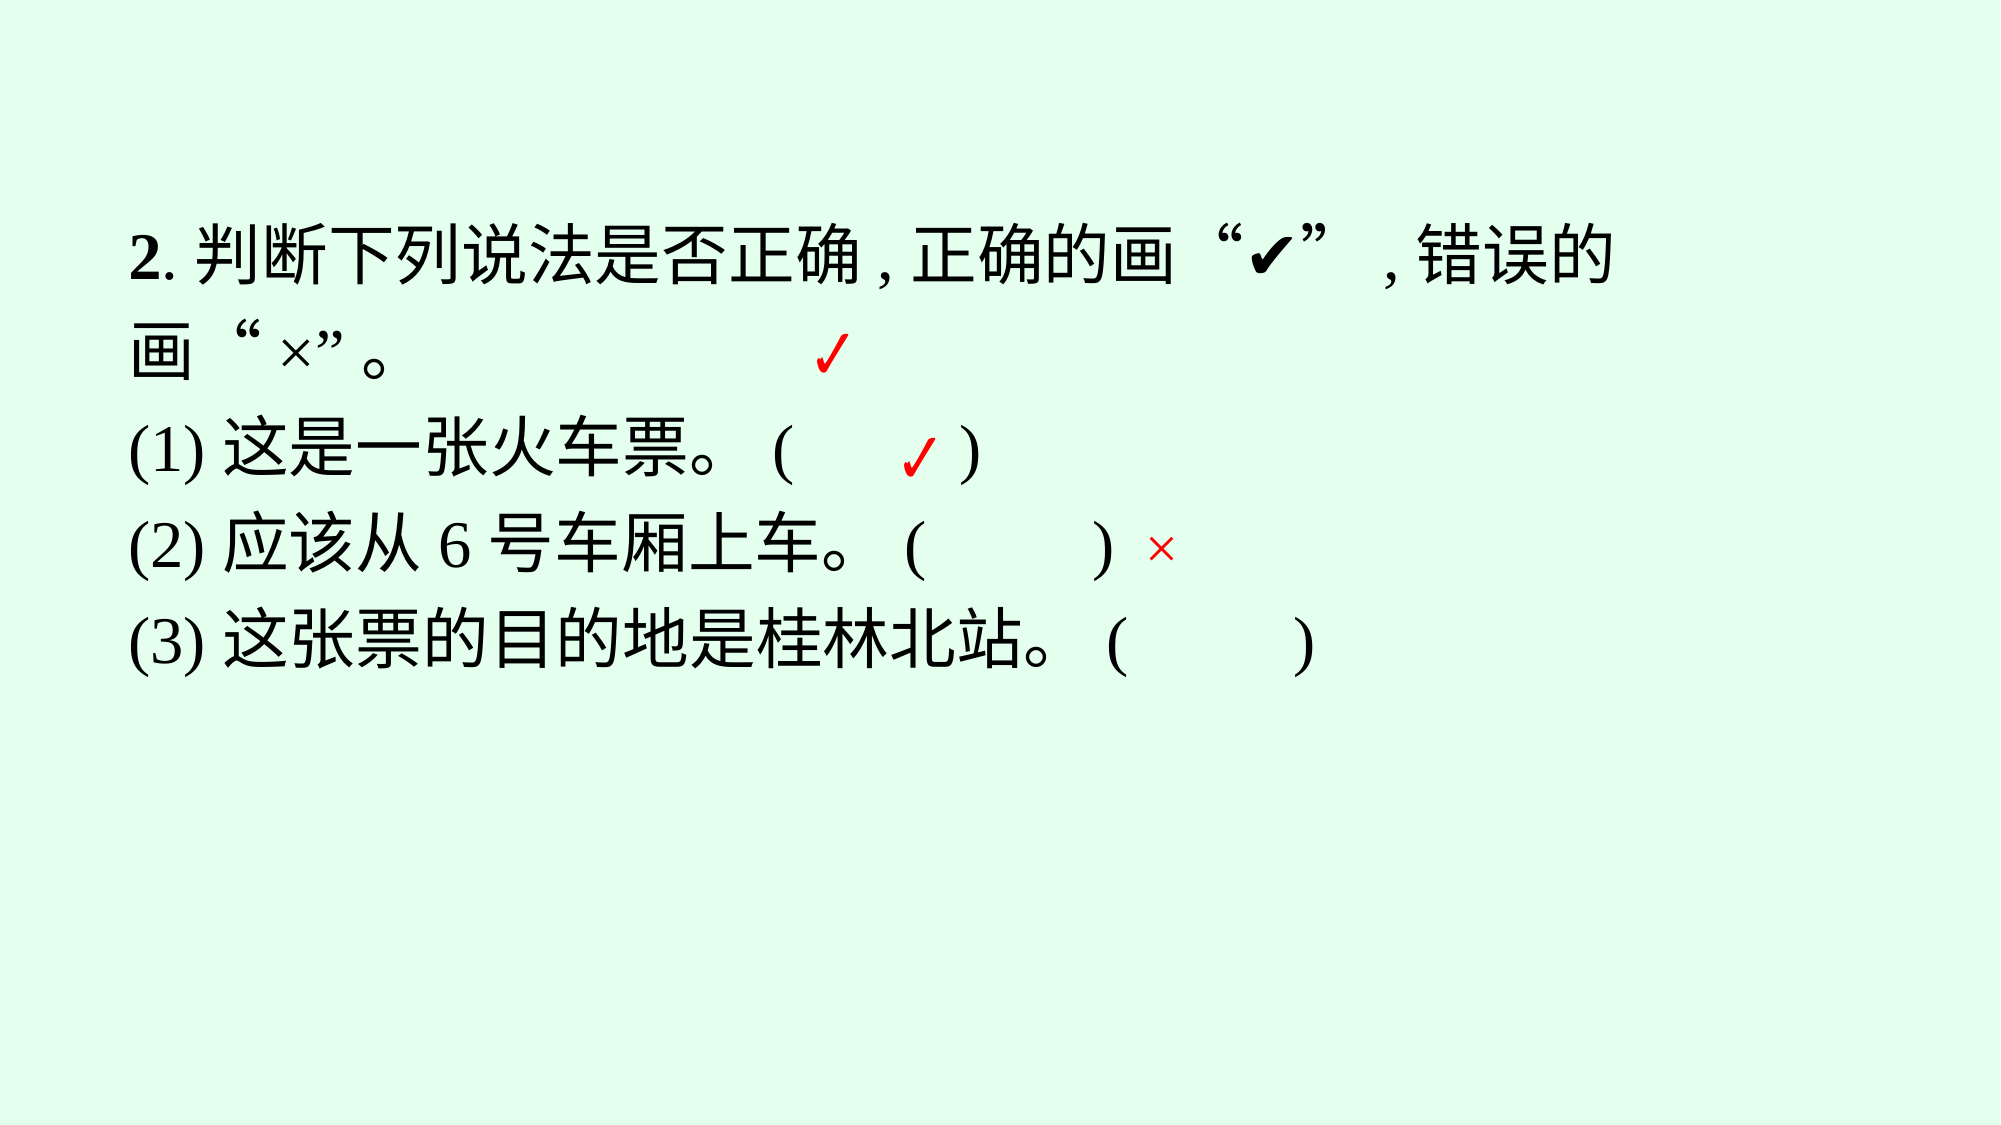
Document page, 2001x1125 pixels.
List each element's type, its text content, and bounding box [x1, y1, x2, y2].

text_box ✔ [798, 282, 885, 393]
text_box × [1130, 481, 1208, 588]
text_box ✔ [885, 386, 972, 498]
text_box 2.判断下列说法是否正确,正确的画“✔”,错误的画“×”。 (1)这是一张火车票。( ) (2)应该从6号车厢上车。( ) (3)这张票的目的地是桂林北站。( ) [113, 189, 1887, 684]
